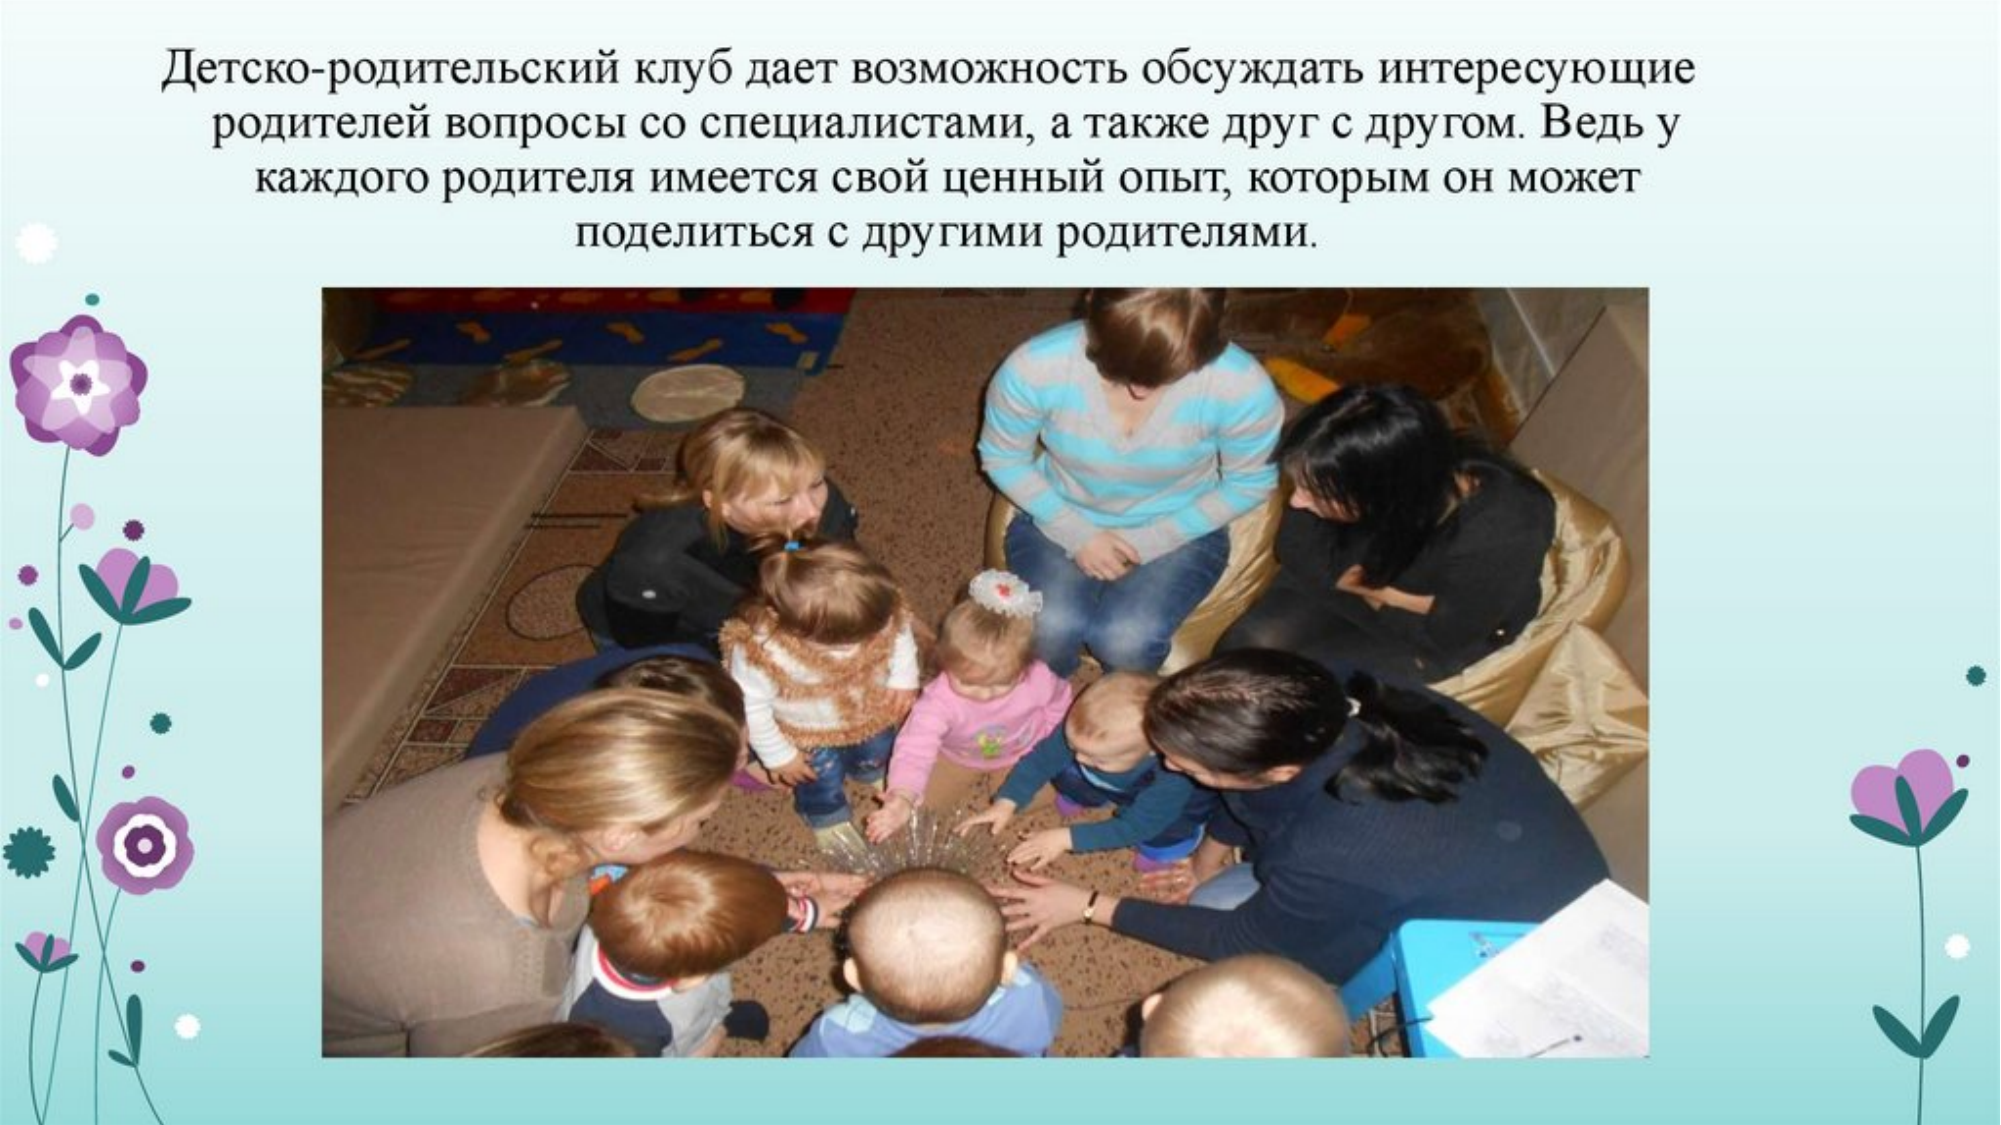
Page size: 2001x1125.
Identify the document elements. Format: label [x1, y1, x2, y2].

list [0, 0, 2000, 1125]
